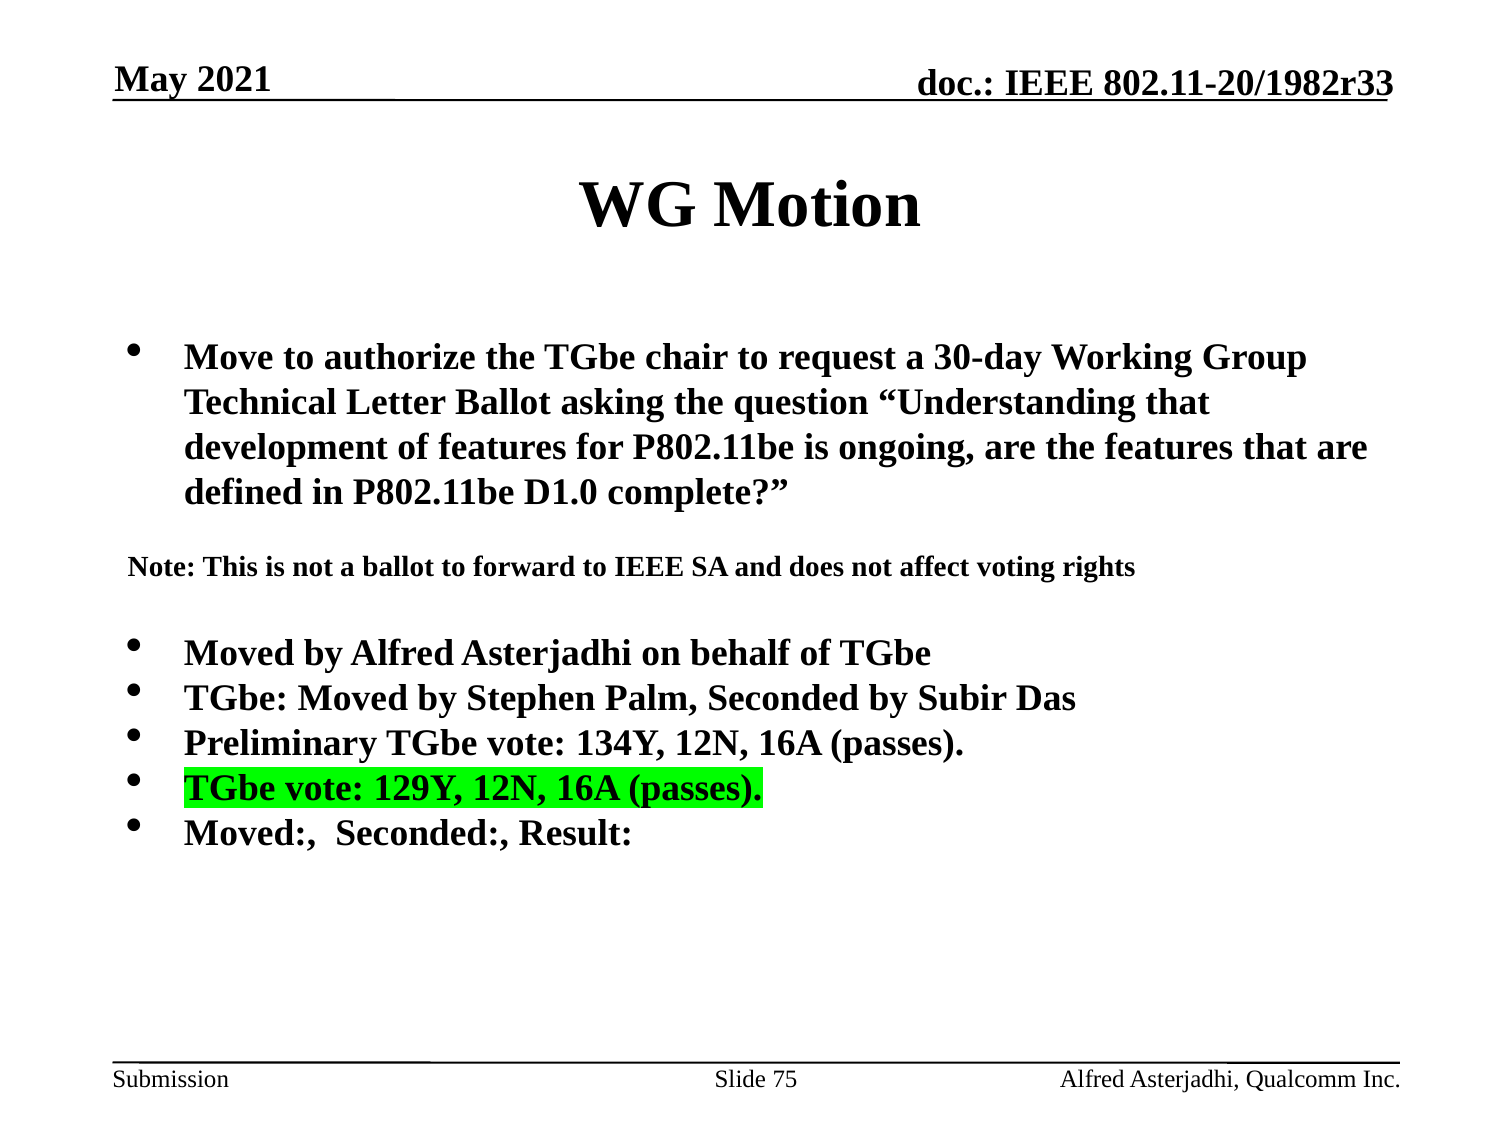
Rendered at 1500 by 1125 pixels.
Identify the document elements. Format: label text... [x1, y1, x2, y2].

title WG Motion [112, 112, 1388, 288]
slide_number Slide 75 [712, 1061, 800, 1123]
footer Alfred Asterjadhi, Qualcomm Inc. [878, 1061, 1402, 1093]
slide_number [114, 54, 423, 100]
list Move to authorize the TGbe chair to request a 30-day Working Group Technical Letter Ballot asking the question “Understanding that development of features for P802.11be is ongoing, are the features that are defined in P802.11be D1.0 complete?” Note: This is not a ballot to forward to IEEE SA and does not affect voting rights Moved by Alfred Asterjadhi on behalf of TGbe TGbe: Moved by Stephen Palm, Seconded by Subir Das Preliminary TGbe vote: 134Y, 12N, 16A (passes). TGbe vote: 129Y, 12N, 16A (passes). Moved:, Seconded:, Result: [112, 324, 1388, 1000]
